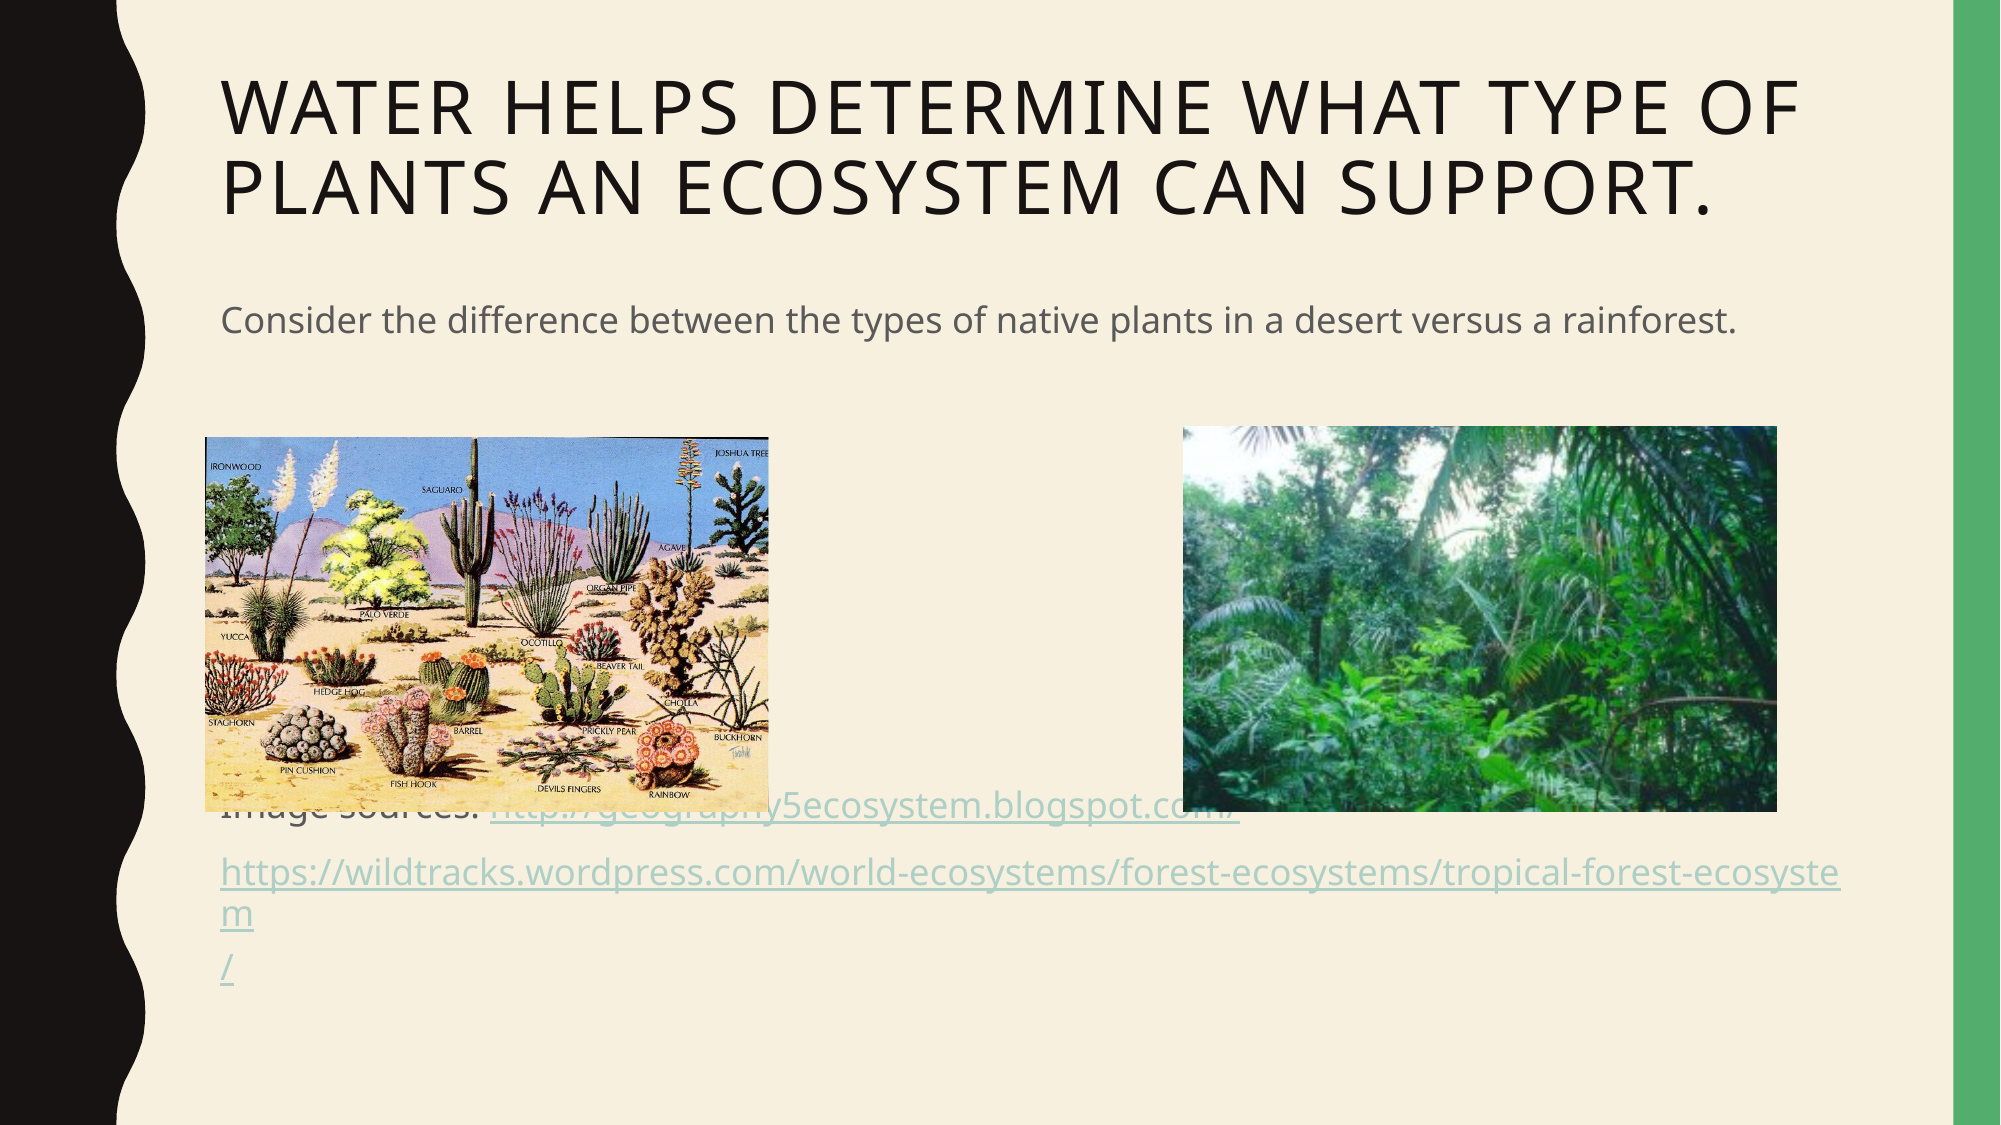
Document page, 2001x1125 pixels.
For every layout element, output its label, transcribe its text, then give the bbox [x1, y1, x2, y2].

title Water helps determine what type of plants an ecosystem can support. [205, 62, 1875, 285]
picture [1183, 426, 1777, 812]
list Consider the difference between the types of native plants in a desert versus a rainforest. Image sources: http://geography5ecosystem.blogspot.com/ https://wildtracks.wordpress.com/world-ecosystems/forest-ecosystems/tropical-forest-ecosystem/ [205, 285, 1875, 965]
picture [205, 437, 769, 812]
